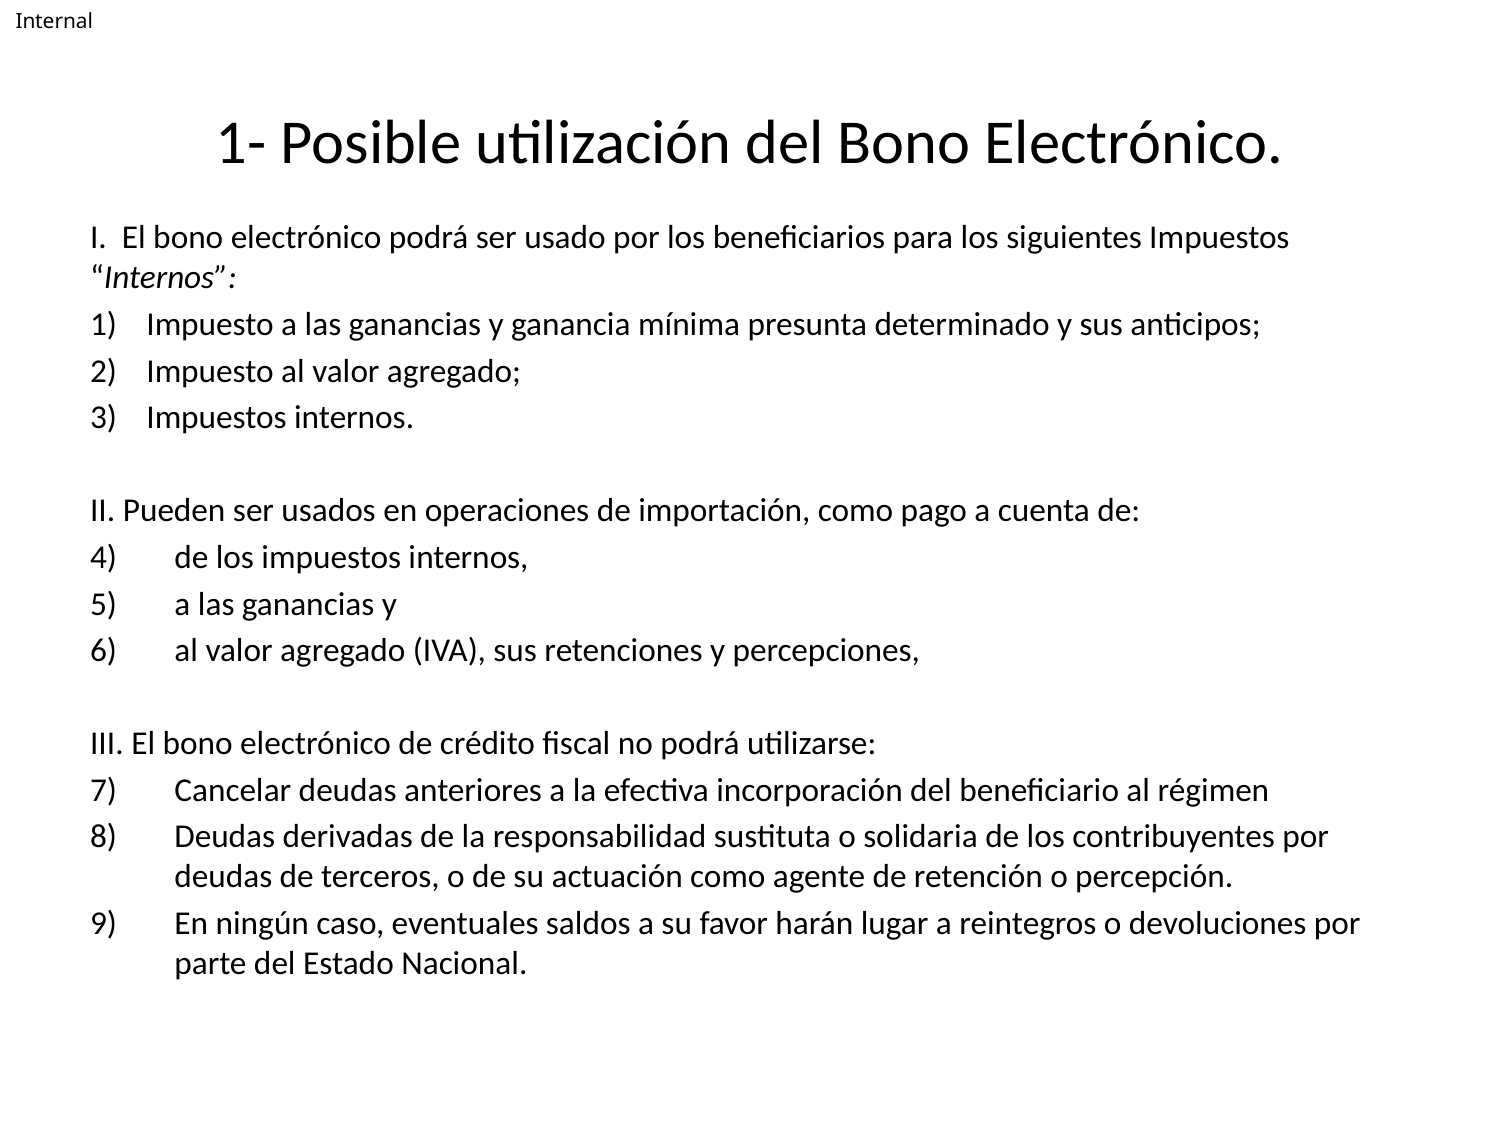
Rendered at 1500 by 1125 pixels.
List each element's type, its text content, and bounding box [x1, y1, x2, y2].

title 1- Posible utilización del Bono Electrónico. [75, 45, 1425, 208]
list I. El bono electrónico podrá ser usado por los beneficiarios para los siguientes Impuestos “Internos”: Impuesto a las ganancias y ganancia mínima presunta determinado y sus anticipos; Impuesto al valor agregado; Impuestos internos. II. Pueden ser usados en operaciones de importación, como pago a cuenta de: de los impuestos internos, a las ganancias y al valor agregado (IVA), sus retenciones y percepciones, III. El bono electrónico de crédito fiscal no podrá utilizarse: Cancelar deudas anteriores a la efectiva incorporación del beneficiario al régimen Deudas derivadas de la responsabilidad sustituta o solidaria de los contribuyentes por deudas de terceros, o de su actuación como agente de retención o percepción. En ningún caso, eventuales saldos a su favor harán lugar a reintegros o devoluciones por parte del Estado Nacional. [75, 208, 1425, 1047]
